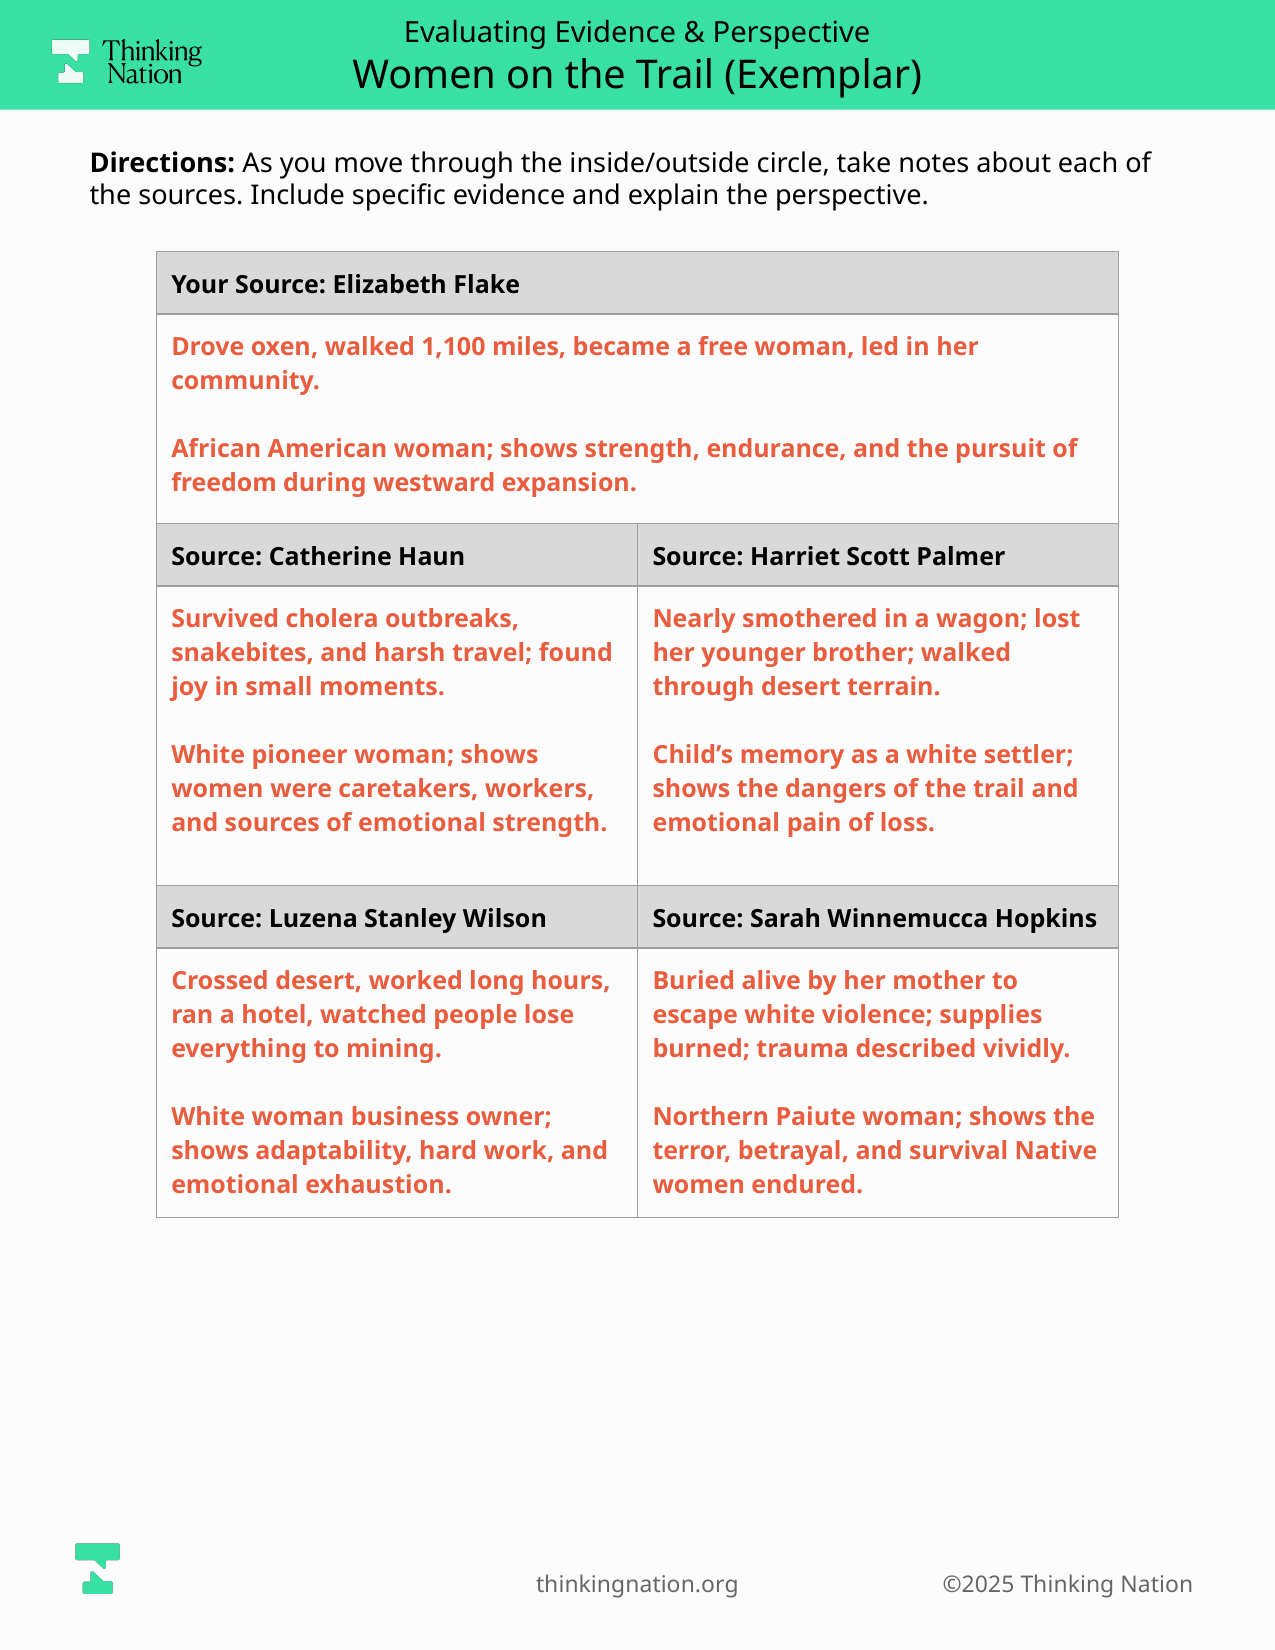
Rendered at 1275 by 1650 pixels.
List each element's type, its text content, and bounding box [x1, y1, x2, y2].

picture [62, 1533, 133, 1604]
table_cell Survived cholera outbreaks, snakebites, and harsh travel; found joy in small moments. White pioneer woman; shows women were caretakers, workers, and sources of emotional strength. [157, 587, 637, 885]
table_cell Source: Catherine Haun [157, 524, 637, 585]
table_cell Nearly smothered in a wagon; lost her younger brother; walked through desert terrain. Child’s memory as a white settler; shows the dangers of the trail and emotional pain of loss. [638, 587, 1118, 885]
text_box Directions: As you move through the inside/outside circle, take notes about each of the sources. Include specific evidence and explain the perspective. [74, 130, 1201, 226]
table_cell Drove oxen, walked 1,100 miles, became a free woman, led in her community. African American woman; shows strength, endurance, and the pursuit of freedom during westward expansion. [157, 315, 1118, 523]
table_cell Source: Sarah Winnemucca Hopkins [638, 886, 1118, 947]
table_header Your Source: Elizabeth Flake [157, 252, 1118, 313]
text_box thinkingnation.org [486, 1553, 789, 1605]
picture [35, 25, 207, 97]
table_cell Source: Luzena Stanley Wilson [157, 886, 637, 947]
text_box Evaluating Evidence & Perspective Women on the Trail (Exemplar) [0, 0, 1275, 110]
text_box ©2025 Thinking Nation [907, 1553, 1210, 1605]
table_cell Buried alive by her mother to escape white violence; supplies burned; trauma described vividly. Northern Paiute woman; shows the terror, betrayal, and survival Native women endured. [638, 949, 1118, 1217]
table_cell Source: Harriet Scott Palmer [638, 524, 1118, 585]
table_cell Crossed desert, worked long hours, ran a hotel, watched people lose everything to mining. White woman business owner; shows adaptability, hard work, and emotional exhaustion. [157, 949, 637, 1217]
